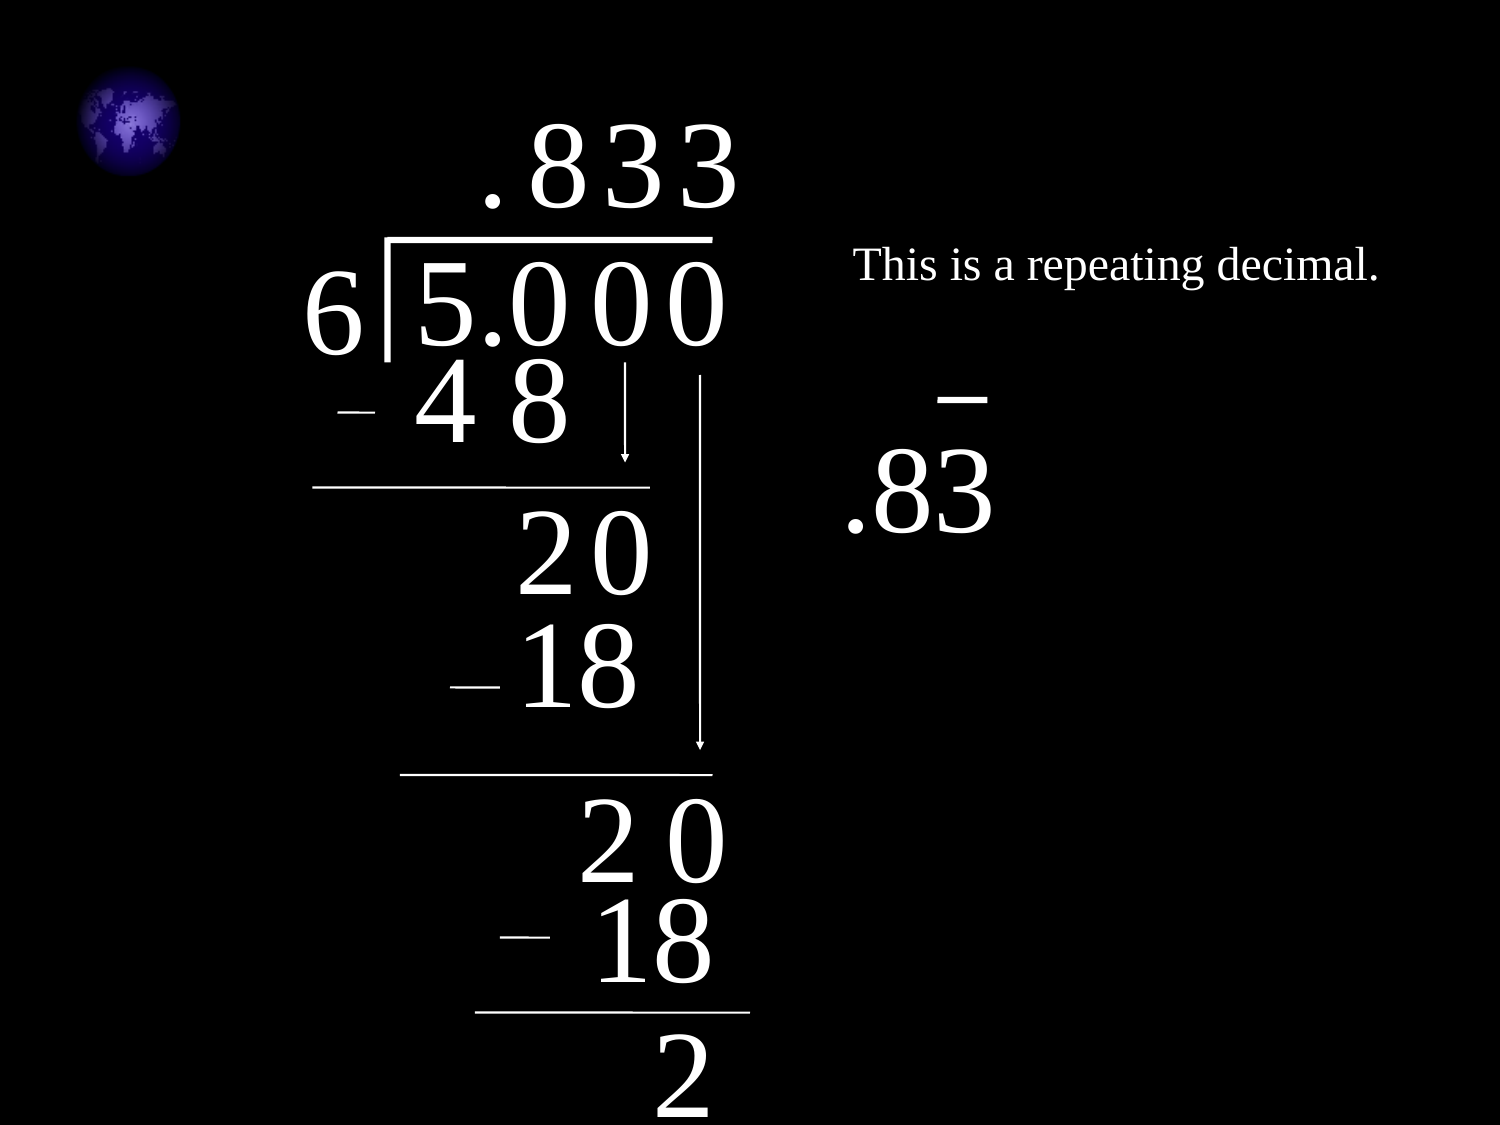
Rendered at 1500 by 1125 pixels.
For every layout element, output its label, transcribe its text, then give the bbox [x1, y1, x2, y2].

text_box 3 [662, 74, 775, 240]
text_box 2 [500, 462, 575, 574]
text_box 2 [562, 749, 650, 916]
picture [0, 0, 251, 250]
text_box 2 [637, 984, 750, 1125]
text_box 6 [287, 222, 363, 388]
text_box 8 [512, 74, 587, 240]
text_box 0 [575, 462, 688, 574]
text_box 5 [399, 212, 462, 309]
text_box 4 8 [399, 309, 588, 475]
text_box 0 [650, 212, 763, 378]
text_box 3 [587, 74, 662, 240]
text_box .83 [824, 399, 1263, 565]
text_box 18 [500, 574, 688, 741]
text_box 0 [575, 212, 650, 378]
text_box [620, 362, 630, 462]
text_box This is a repeating decimal. [837, 224, 1463, 298]
text_box . [462, 74, 512, 240]
text_box 18 [574, 849, 738, 1012]
text_box 0 [650, 749, 763, 916]
text_box .0 [462, 240, 575, 309]
text_box [695, 374, 705, 749]
